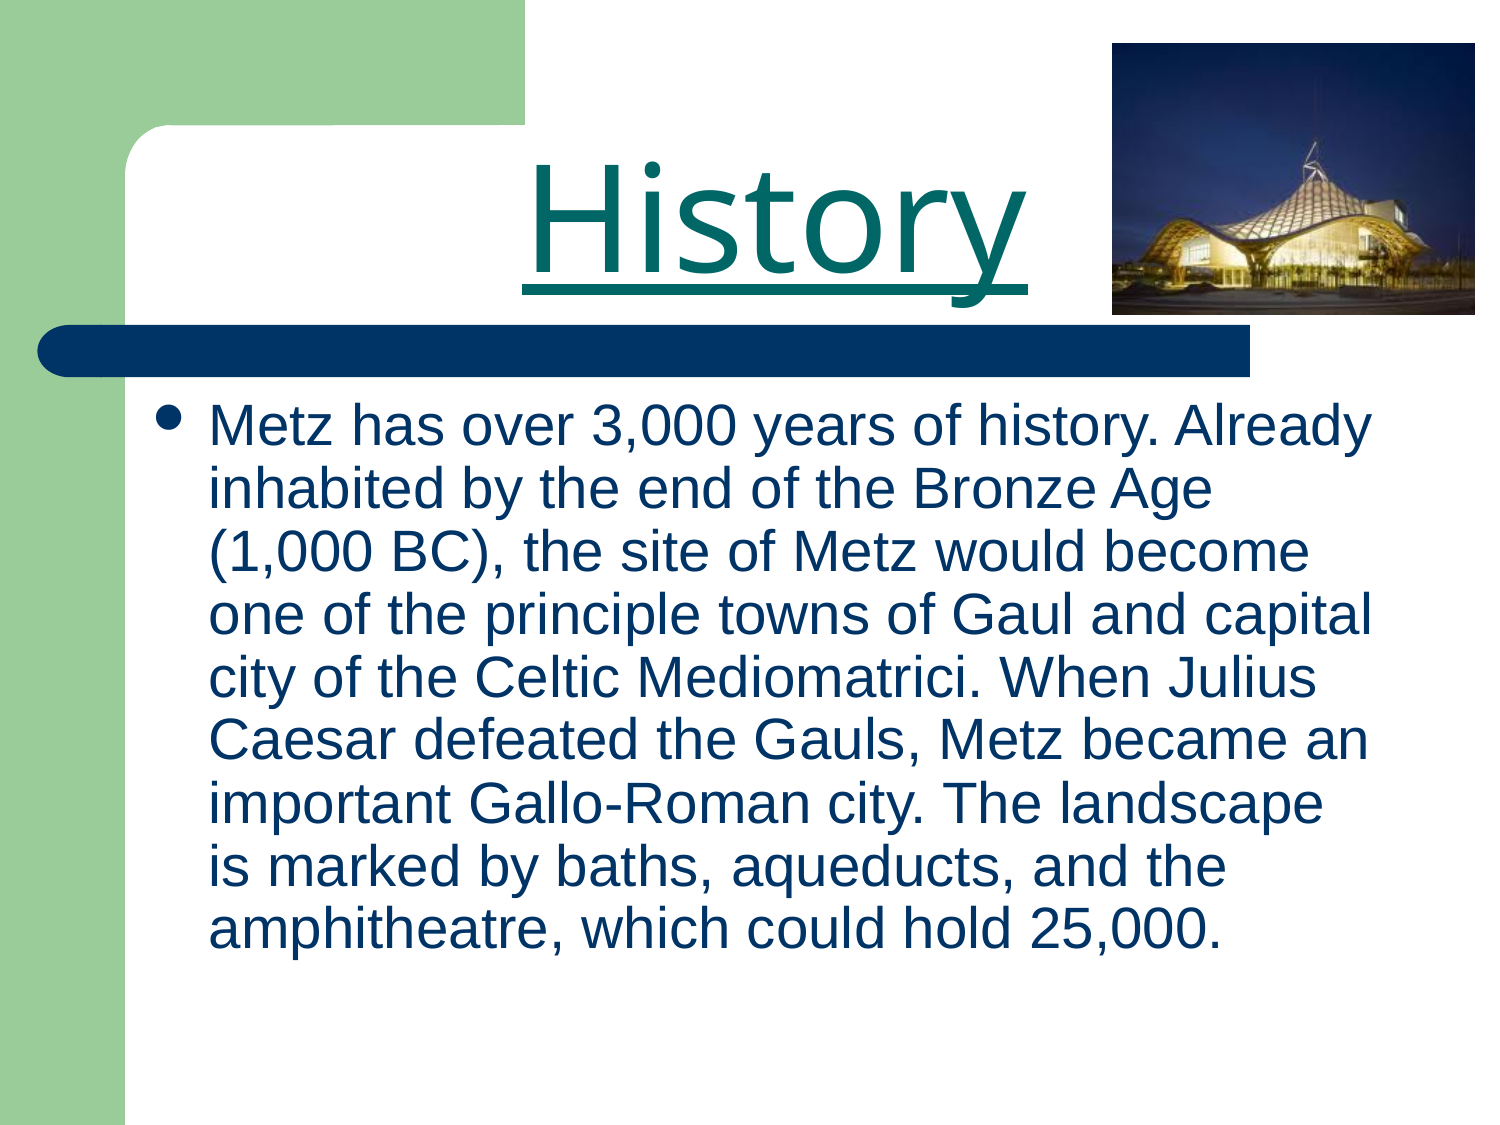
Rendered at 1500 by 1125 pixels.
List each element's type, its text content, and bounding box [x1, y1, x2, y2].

picture [1112, 43, 1476, 315]
title History [124, 124, 1107, 313]
list Metz has over 3,000 years of history. Already inhabited by the end of the Bronze Age (1,000 BC), the site of Metz would become one of the principle towns of Gaul and capital city of the Celtic Mediomatrici. When Julius Caesar defeated the Gauls, Metz became an important Gallo-Roman city. The landscape is marked by baths, aqueducts, and the amphitheatre, which could hold 25,000. [137, 387, 1400, 999]
